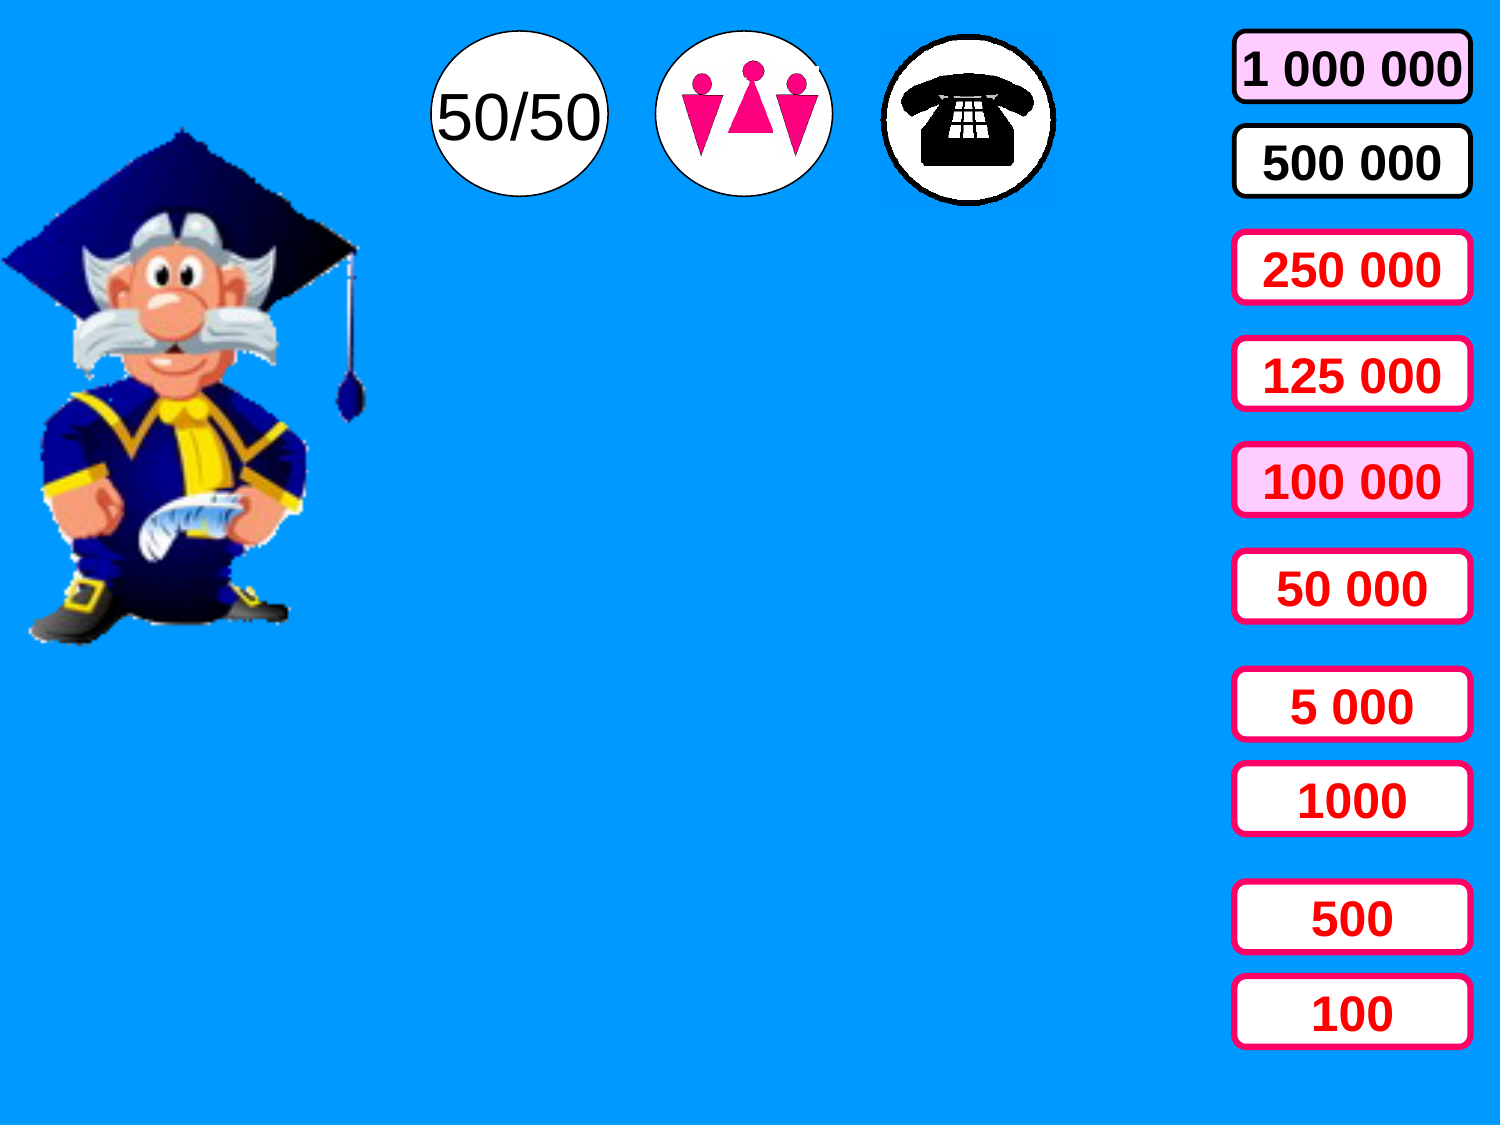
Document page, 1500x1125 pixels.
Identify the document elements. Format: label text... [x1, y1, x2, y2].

text_box 5 000 [1234, 668, 1471, 740]
text_box 1 000 000 [1234, 30, 1471, 102]
text_box 1000 [1234, 763, 1471, 835]
text_box 50/50 [430, 30, 609, 197]
text_box 100 [1234, 976, 1471, 1047]
text_box 500 [1234, 881, 1471, 953]
text_box 100 000 [1234, 444, 1471, 516]
picture [879, 30, 1058, 208]
text_box 500 000 [1234, 125, 1471, 197]
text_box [655, 30, 833, 197]
picture [0, 113, 408, 653]
text_box 50 000 [1234, 550, 1471, 622]
text_box 250 000 [1234, 231, 1471, 303]
text_box 125 000 [1234, 337, 1471, 409]
